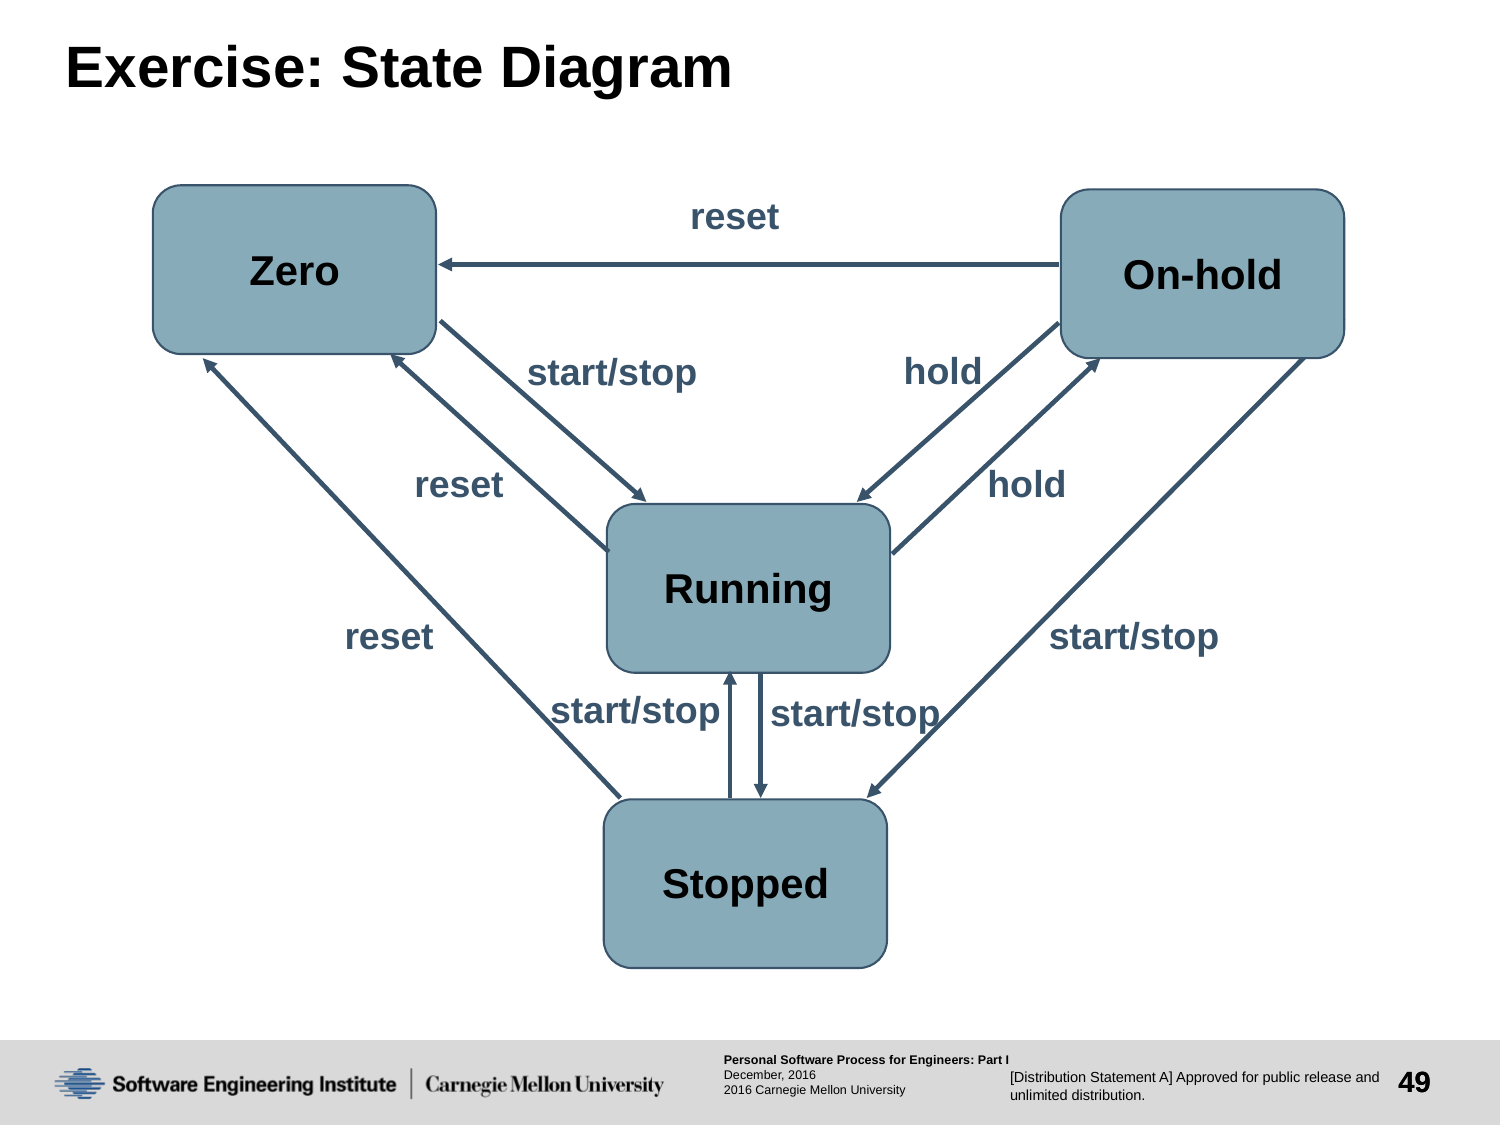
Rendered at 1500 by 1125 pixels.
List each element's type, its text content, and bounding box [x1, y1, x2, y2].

title Exercise: State Diagram [65, 37, 1313, 148]
picture [46, 1061, 673, 1104]
picture [151, 184, 1349, 972]
